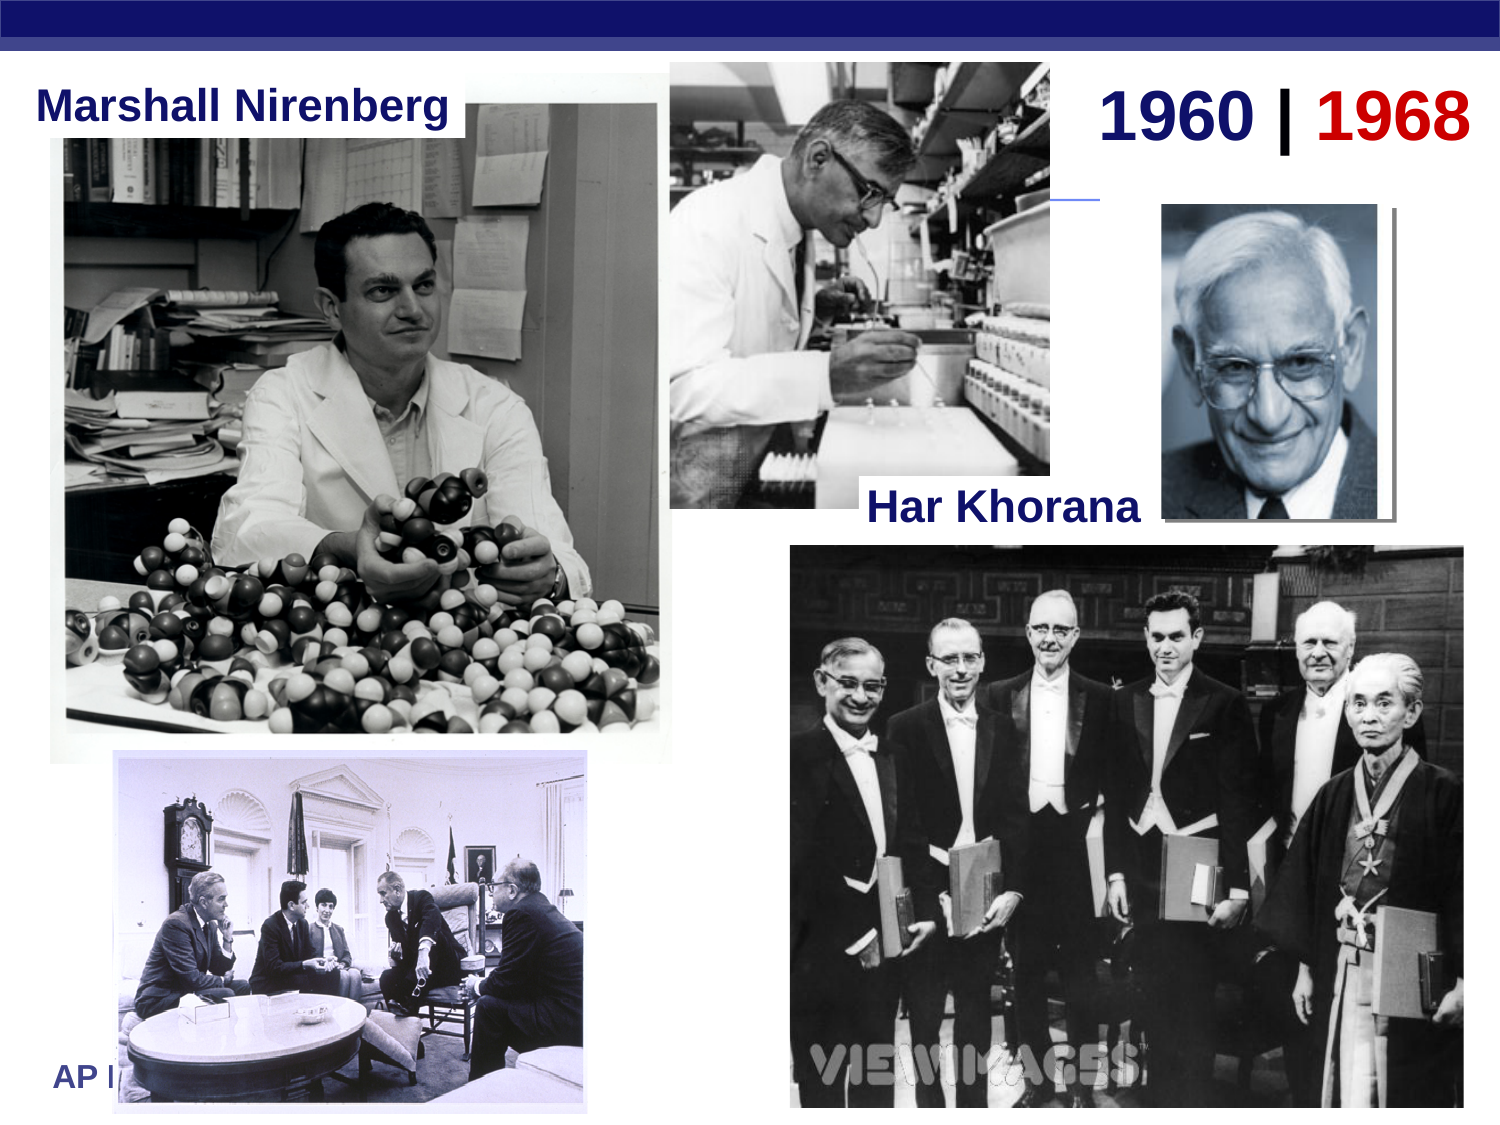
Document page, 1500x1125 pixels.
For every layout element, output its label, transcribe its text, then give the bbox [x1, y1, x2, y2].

text_box Marshall Nirenberg [20, 68, 466, 138]
picture [1161, 204, 1393, 519]
picture [789, 545, 1464, 1108]
text_box Har Khorana [858, 476, 1149, 532]
picture [49, 62, 1051, 1114]
text_box 1960 | 1968 [1083, 62, 1487, 163]
